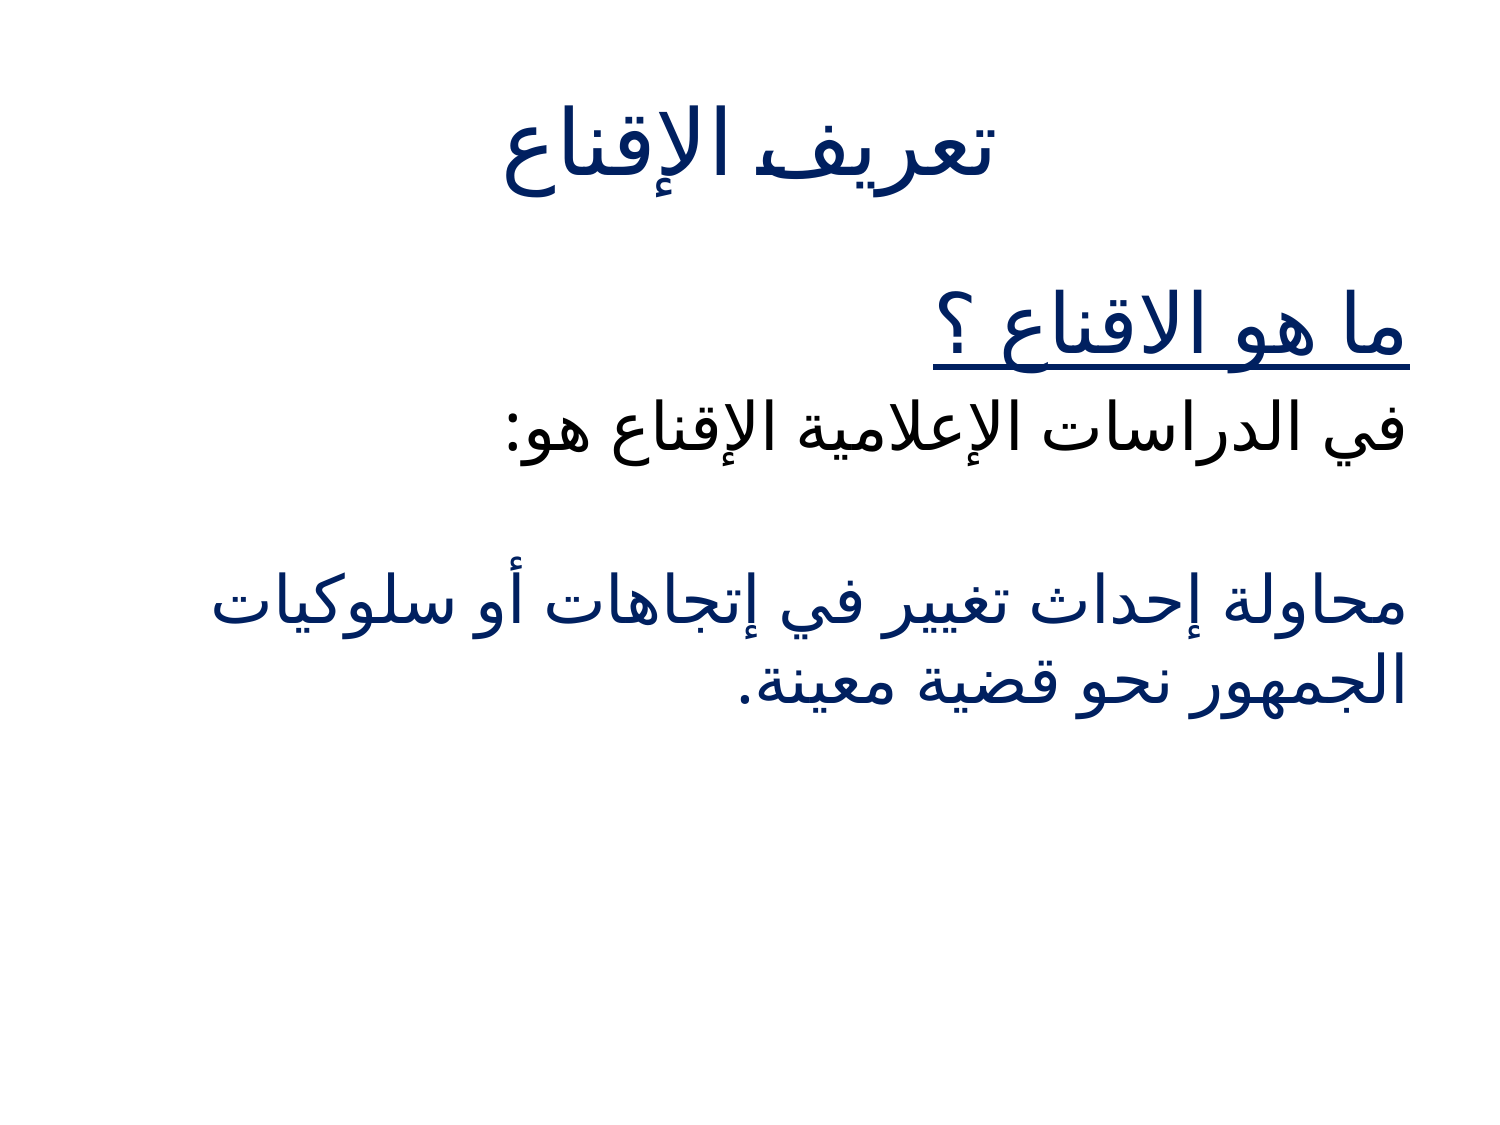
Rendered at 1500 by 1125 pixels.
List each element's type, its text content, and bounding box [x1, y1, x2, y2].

list ما هو الاقناع ؟ في الدراسات الإعلامية الإقناع هو: محاولة إحداث تغيير في إتجاهات أو سلوكيات الجمهور نحو قضية معينة. [75, 262, 1425, 1005]
title تعريف الإقناع [75, 45, 1425, 233]
